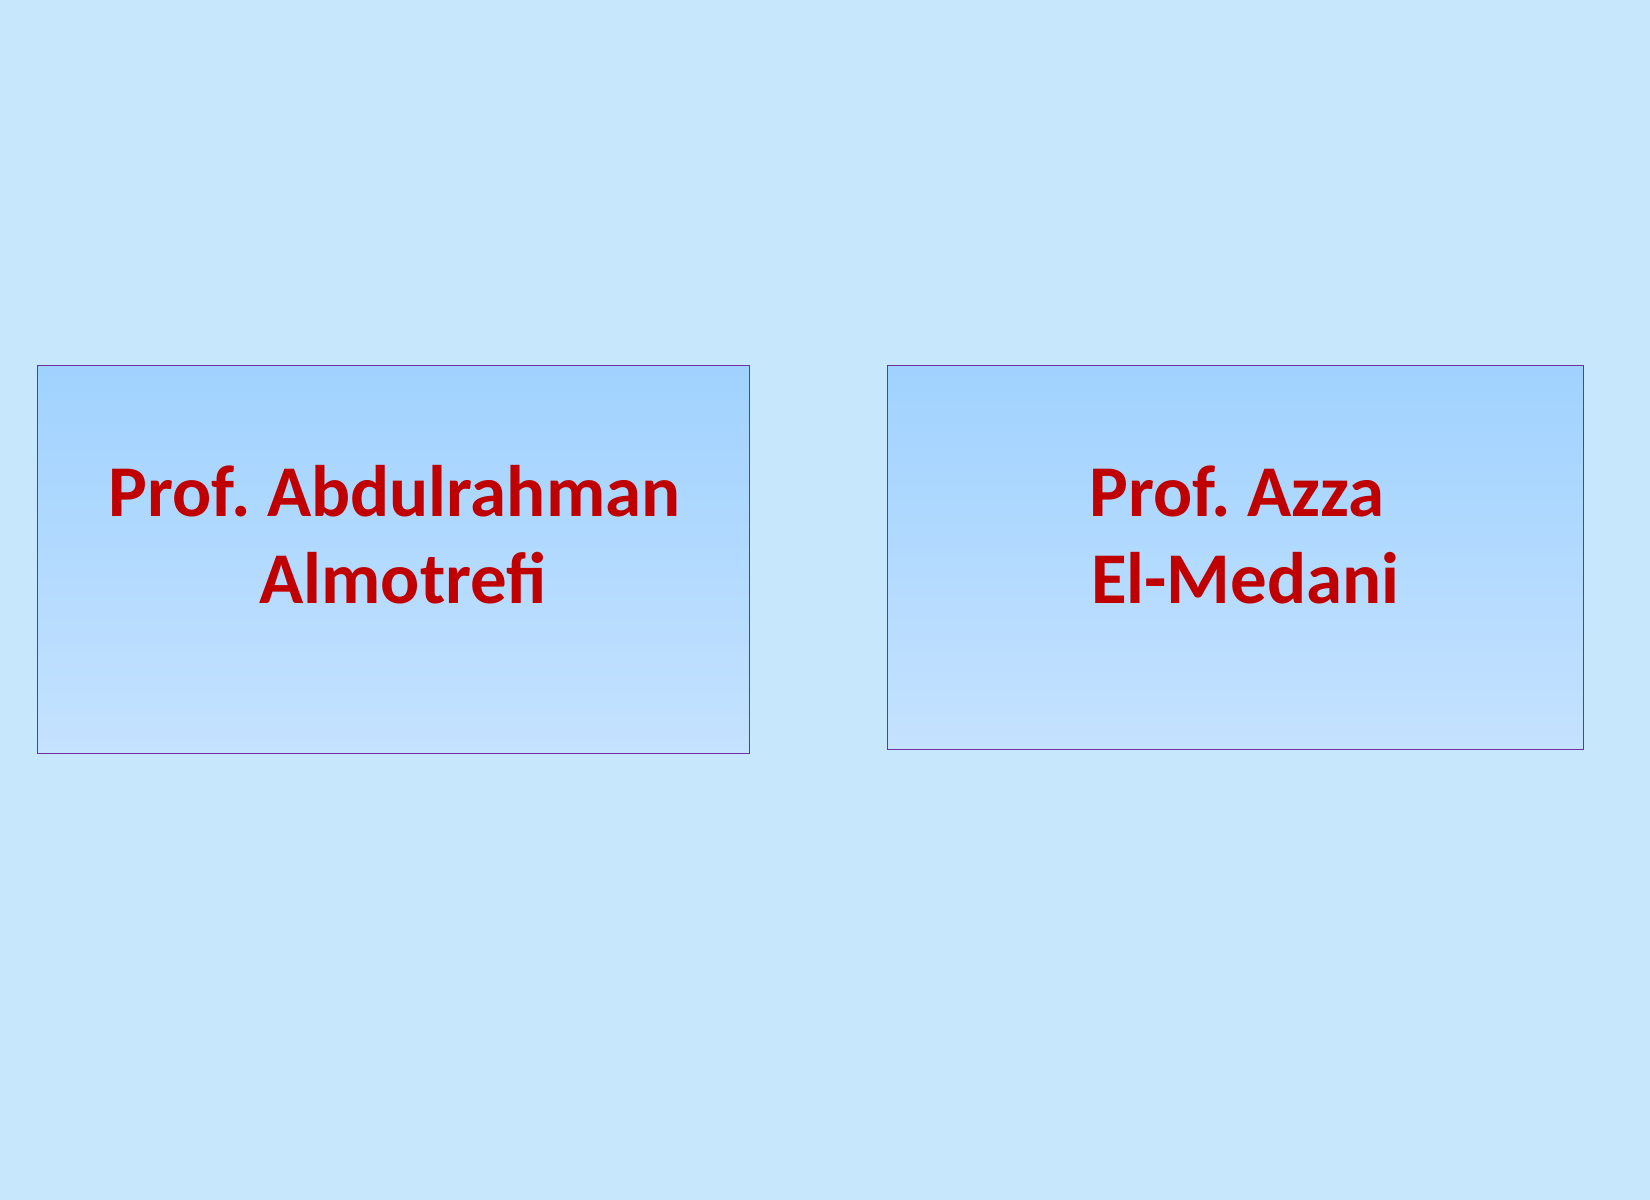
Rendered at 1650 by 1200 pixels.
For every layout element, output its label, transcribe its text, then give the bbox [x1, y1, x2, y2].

list Prof. Abdulrahman Almotrefi [37, 365, 750, 754]
list Prof. Azza El-Medani [887, 365, 1584, 750]
